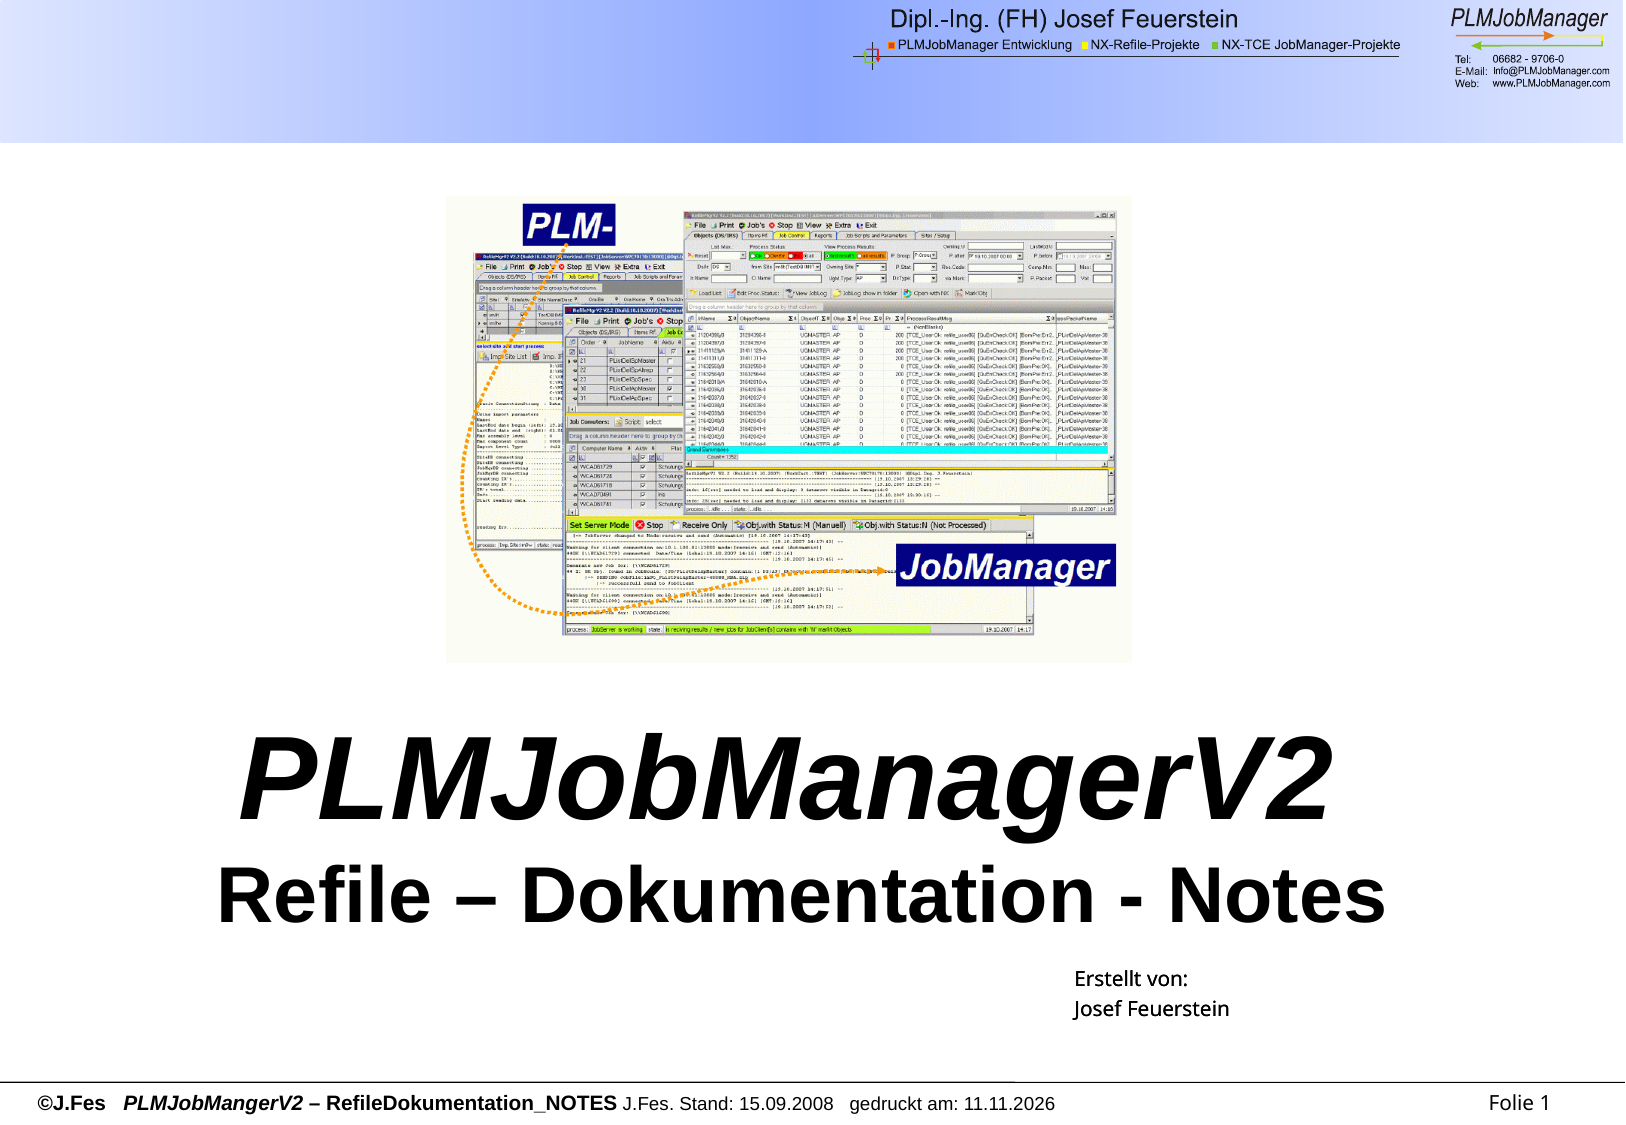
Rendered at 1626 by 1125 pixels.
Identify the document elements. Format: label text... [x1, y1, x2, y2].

picture [446, 196, 1132, 663]
text_box Erstellt von: Josef Feuerstein [1058, 964, 1441, 1028]
slide_number Folie 1 [1228, 1081, 1568, 1125]
title PLMJobManagerV2 Refile – Dokumentation - Notes [174, 639, 1432, 1000]
